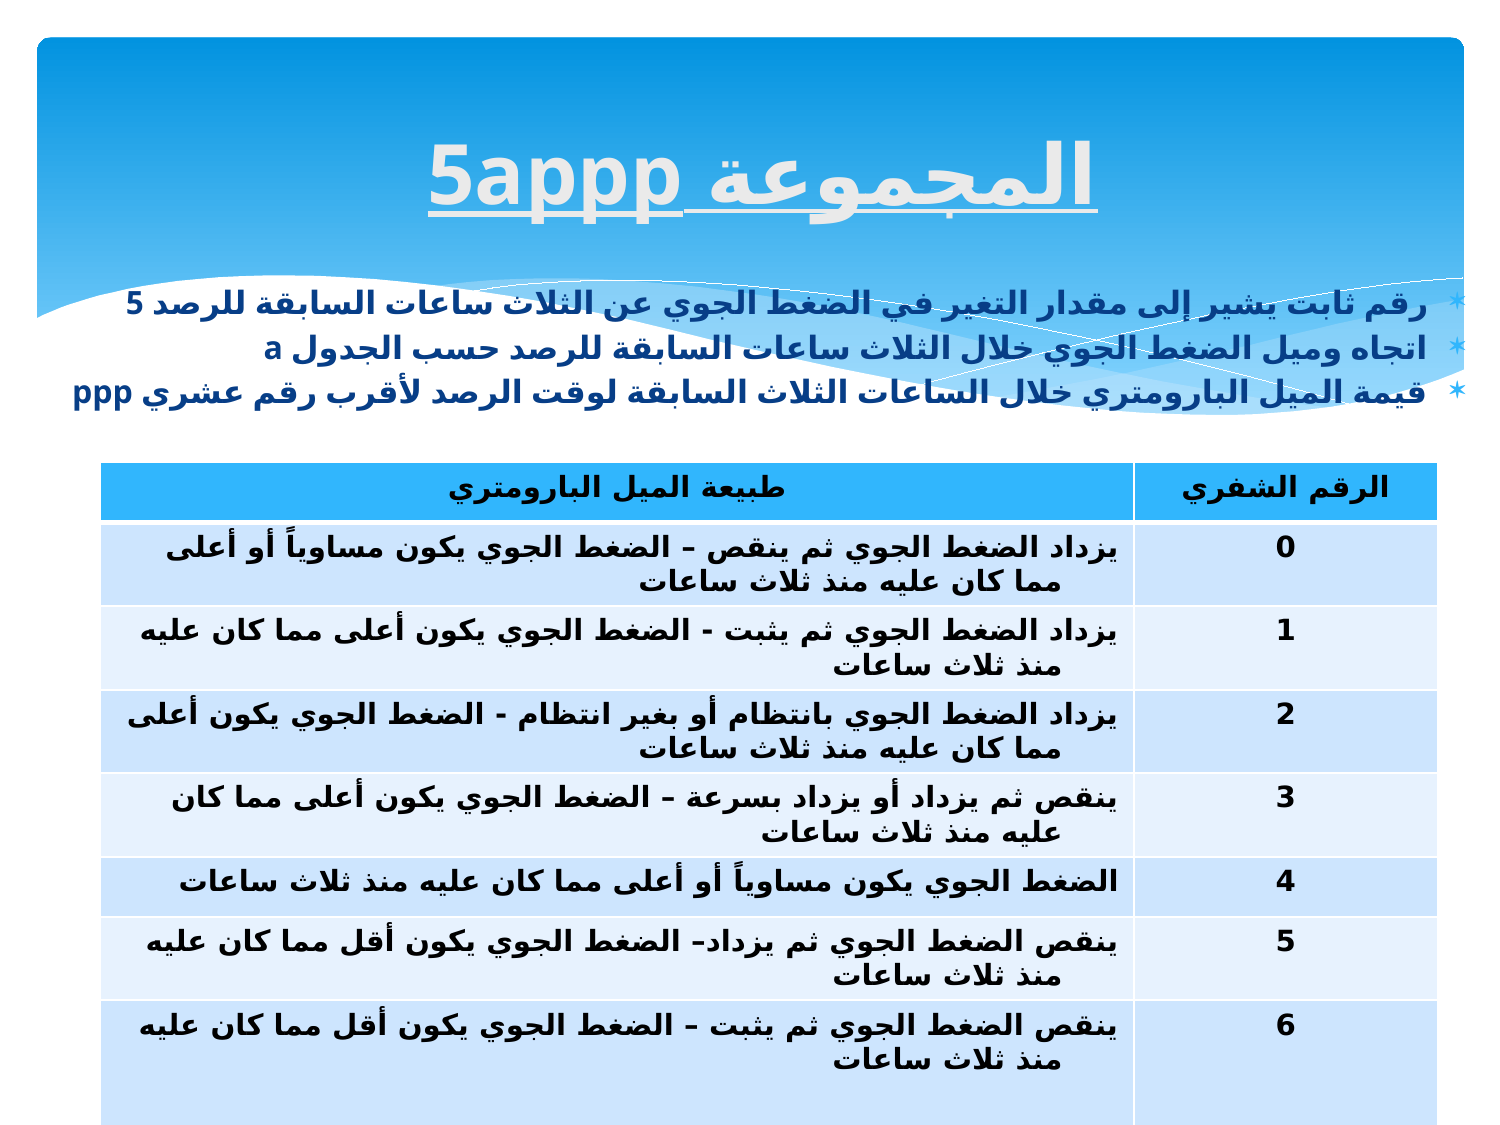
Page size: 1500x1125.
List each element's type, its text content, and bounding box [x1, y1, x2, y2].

table_cell 5 [1135, 918, 1437, 999]
title المجموعة 5appp [87, 87, 1438, 255]
table_header طبيعة الميل البارومتري [101, 463, 1133, 520]
table_cell يزداد الضغط الجوي بانتظام أو بغير انتظام - الضغط الجوي يكون أعلى مما كان عليه منذ ثلاث ساعات [101, 691, 1133, 772]
table_cell ينقص الضغط الجوي ثم يزداد– الضغط الجوي يكون أقل مما كان عليه منذ ثلاث ساعات [101, 918, 1133, 999]
table_header الرقم الشفري [1135, 463, 1437, 520]
table_cell 1 [1135, 607, 1437, 689]
table_cell 3 [1135, 774, 1437, 856]
table_cell الضغط الجوي يكون مساوياً أو أعلى مما كان عليه منذ ثلاث ساعات [101, 858, 1133, 916]
table_cell ينقص ثم يزداد أو يزداد بسرعة – الضغط الجوي يكون أعلى مما كان عليه منذ ثلاث ساعات [101, 774, 1133, 856]
table_cell 4 [1135, 858, 1437, 916]
table_cell 0 [1135, 525, 1437, 605]
table_cell 6 [1135, 1001, 1437, 1125]
table_cell 2 [1135, 691, 1437, 772]
list رقم ثابت يشير إلى مقدار التغير في الضغط الجوي عن الثلاث ساعات السابقة للرصد 5 اتجاه وميل الضغط الجوي خلال الثلاث ساعات السابقة للرصد حسب الجدول a قيمة الميل البارومتري خلال الساعات الثلاث السابقة لوقت الرصد لأقرب رقم عشري ppp [50, 275, 1475, 450]
table_cell ينقص الضغط الجوي ثم يثبت – الضغط الجوي يكون أقل مما كان عليه منذ ثلاث ساعات [101, 1001, 1133, 1125]
table_cell يزداد الضغط الجوي ثم يثبت - الضغط الجوي يكون أعلى مما كان عليه منذ ثلاث ساعات [101, 607, 1133, 689]
table_cell يزداد الضغط الجوي ثم ينقص – الضغط الجوي يكون مساوياً أو أعلى مما كان عليه منذ ثلاث ساعات [101, 525, 1133, 605]
